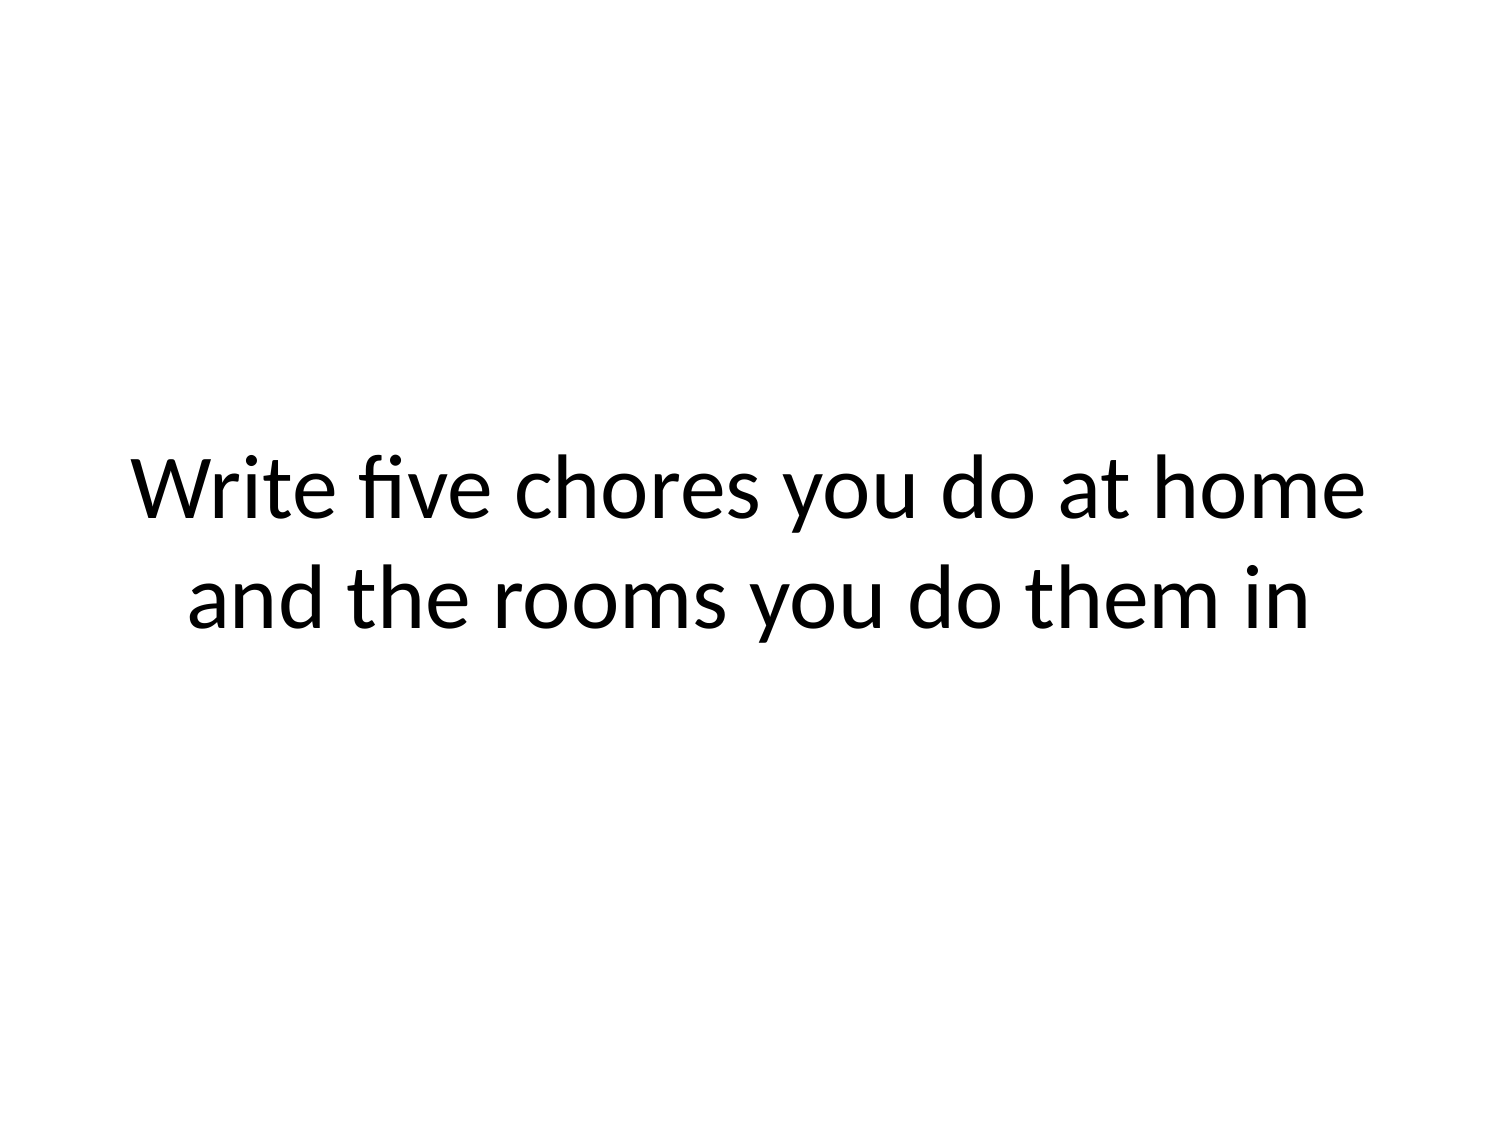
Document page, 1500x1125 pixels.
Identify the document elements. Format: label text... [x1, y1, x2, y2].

title Write five chores you do at home and the rooms you do them in [75, 45, 1425, 1030]
